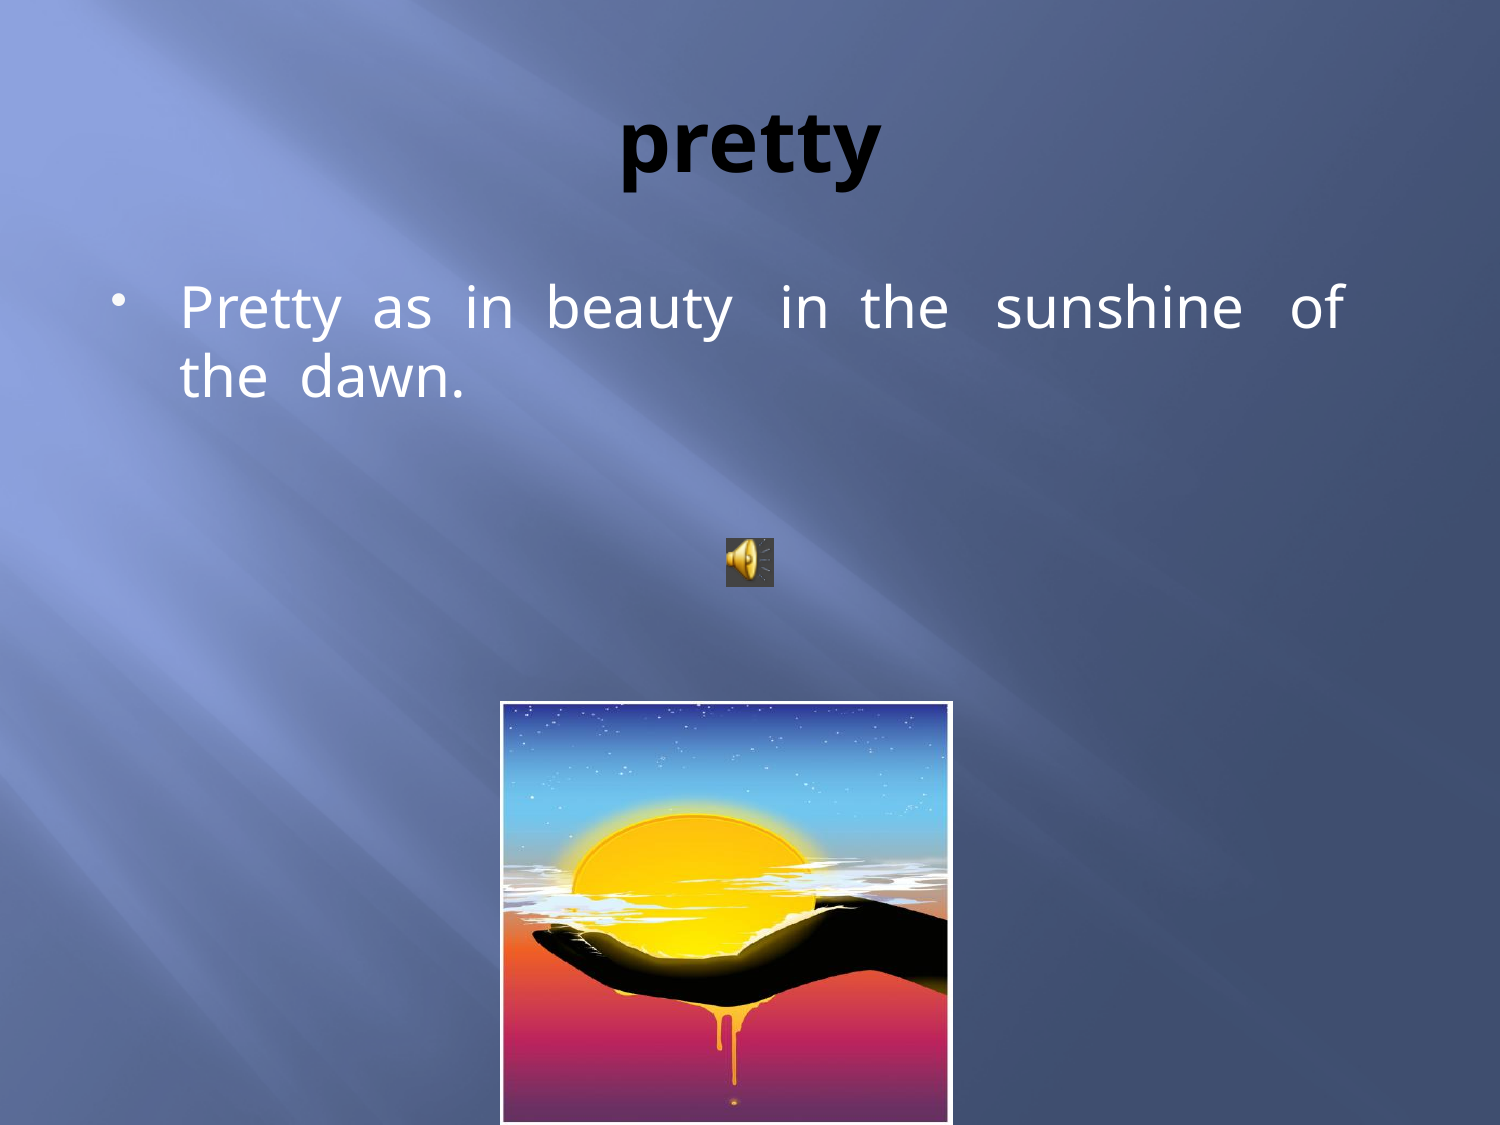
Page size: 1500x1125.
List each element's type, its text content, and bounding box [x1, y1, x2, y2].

title pretty [75, 45, 1425, 233]
picture [724, 537, 776, 588]
picture [499, 701, 953, 1125]
list Pretty as in beauty in the sunshine of the dawn. [75, 262, 1425, 1100]
